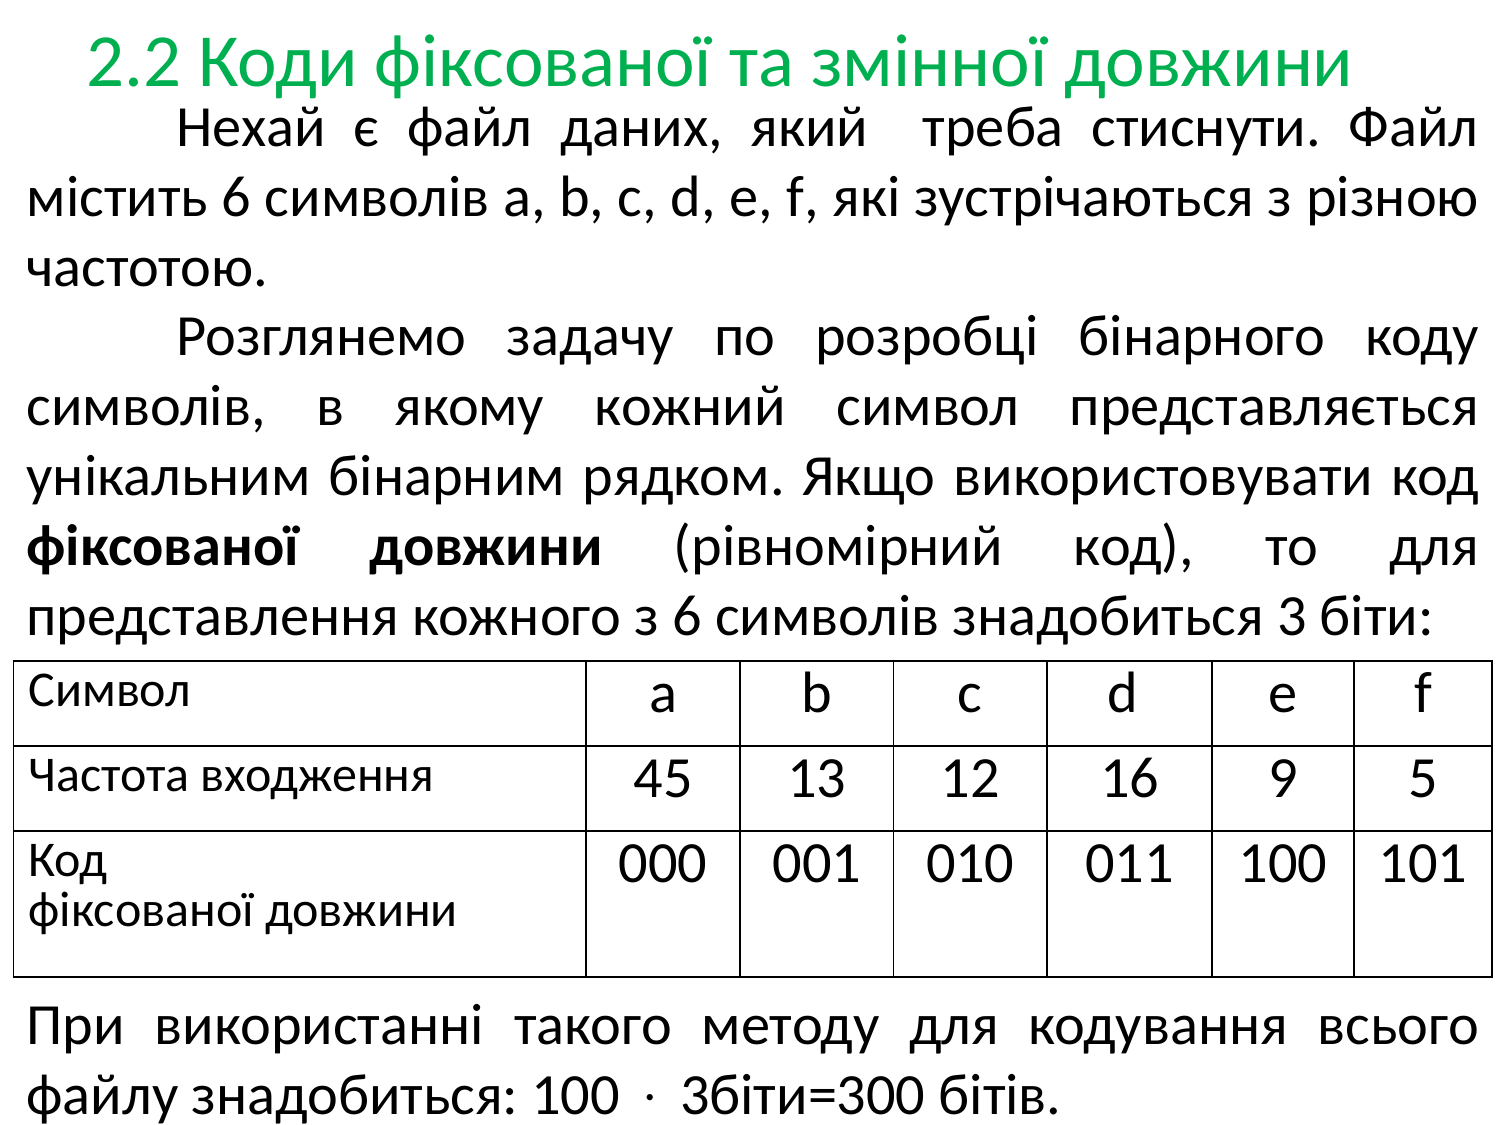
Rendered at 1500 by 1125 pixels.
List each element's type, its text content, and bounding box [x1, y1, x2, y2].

table_header Символ [14, 662, 585, 745]
table_cell 16 [1048, 747, 1211, 830]
table_cell 011 [1048, 832, 1211, 976]
table_cell 100 [1213, 832, 1353, 976]
table_cell 101 [1355, 832, 1491, 976]
text_box При використанні такого методу для кодування всього файлу знадобиться: 100  3біти=300 бітів. [11, 978, 1495, 1125]
table_cell Частота входження [14, 747, 585, 830]
table_cell 001 [741, 832, 893, 976]
table_cell 000 [587, 832, 739, 976]
table_header a [587, 662, 739, 745]
table_header f [1355, 662, 1491, 745]
table_cell 010 [894, 832, 1046, 976]
table_header b [741, 662, 893, 745]
table_cell 45 [587, 747, 739, 830]
table_cell 5 [1355, 747, 1491, 830]
table_header c [894, 662, 1046, 745]
text_box Нехай є файл даних, який треба стиснути. Файл містить 6 символів a, b, c, d, e, f, які зустрічаються з різною частотою. Розглянемо задачу по розробці бінарного коду символів, в якому кожний символ представляється унікальним бінарним рядком. Якщо використовувати код фіксованої довжини (рівномірний код), то для представлення кожного з 6 символів знадобиться 3 біти: [11, 80, 1495, 655]
table_header e [1213, 662, 1353, 745]
table_cell 9 [1213, 747, 1353, 830]
table_cell 13 [741, 747, 893, 830]
table_header d [1048, 662, 1211, 745]
text_box 2.2 Коди фіксованої та змінної довжини [71, 4, 1370, 80]
table_cell Код фіксованої довжини [14, 832, 585, 976]
table_cell 12 [894, 747, 1046, 830]
